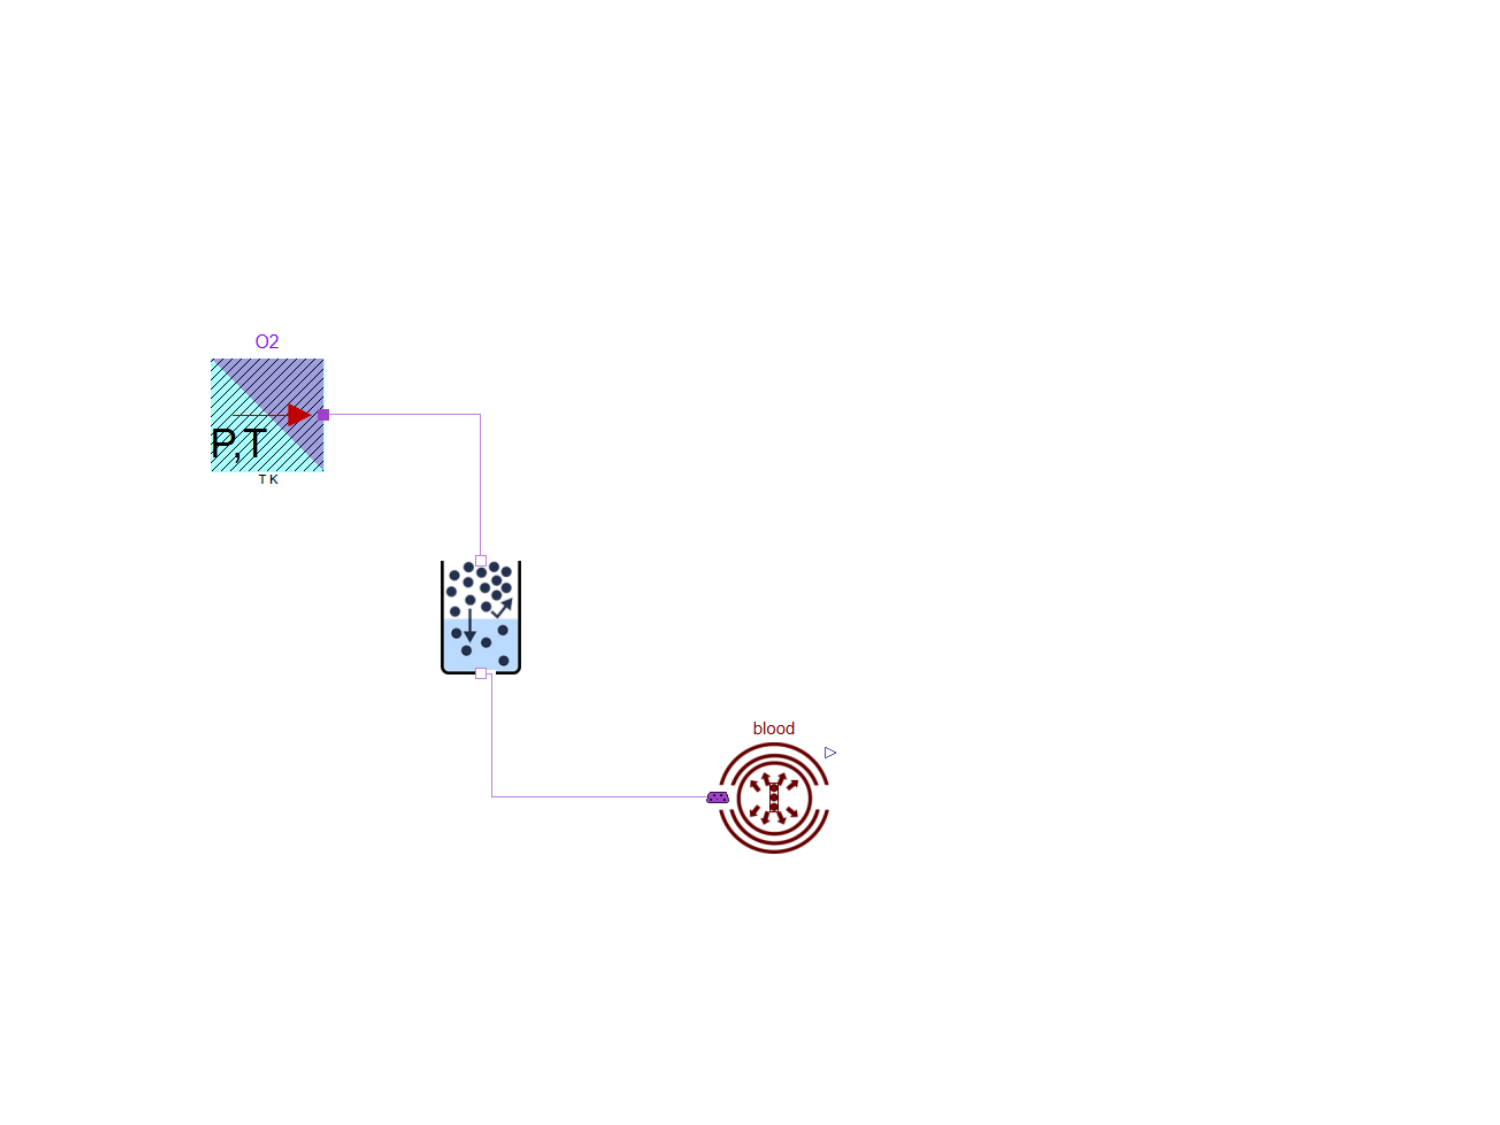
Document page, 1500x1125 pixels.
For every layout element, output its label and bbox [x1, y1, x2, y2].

picture [189, 0, 1311, 1125]
